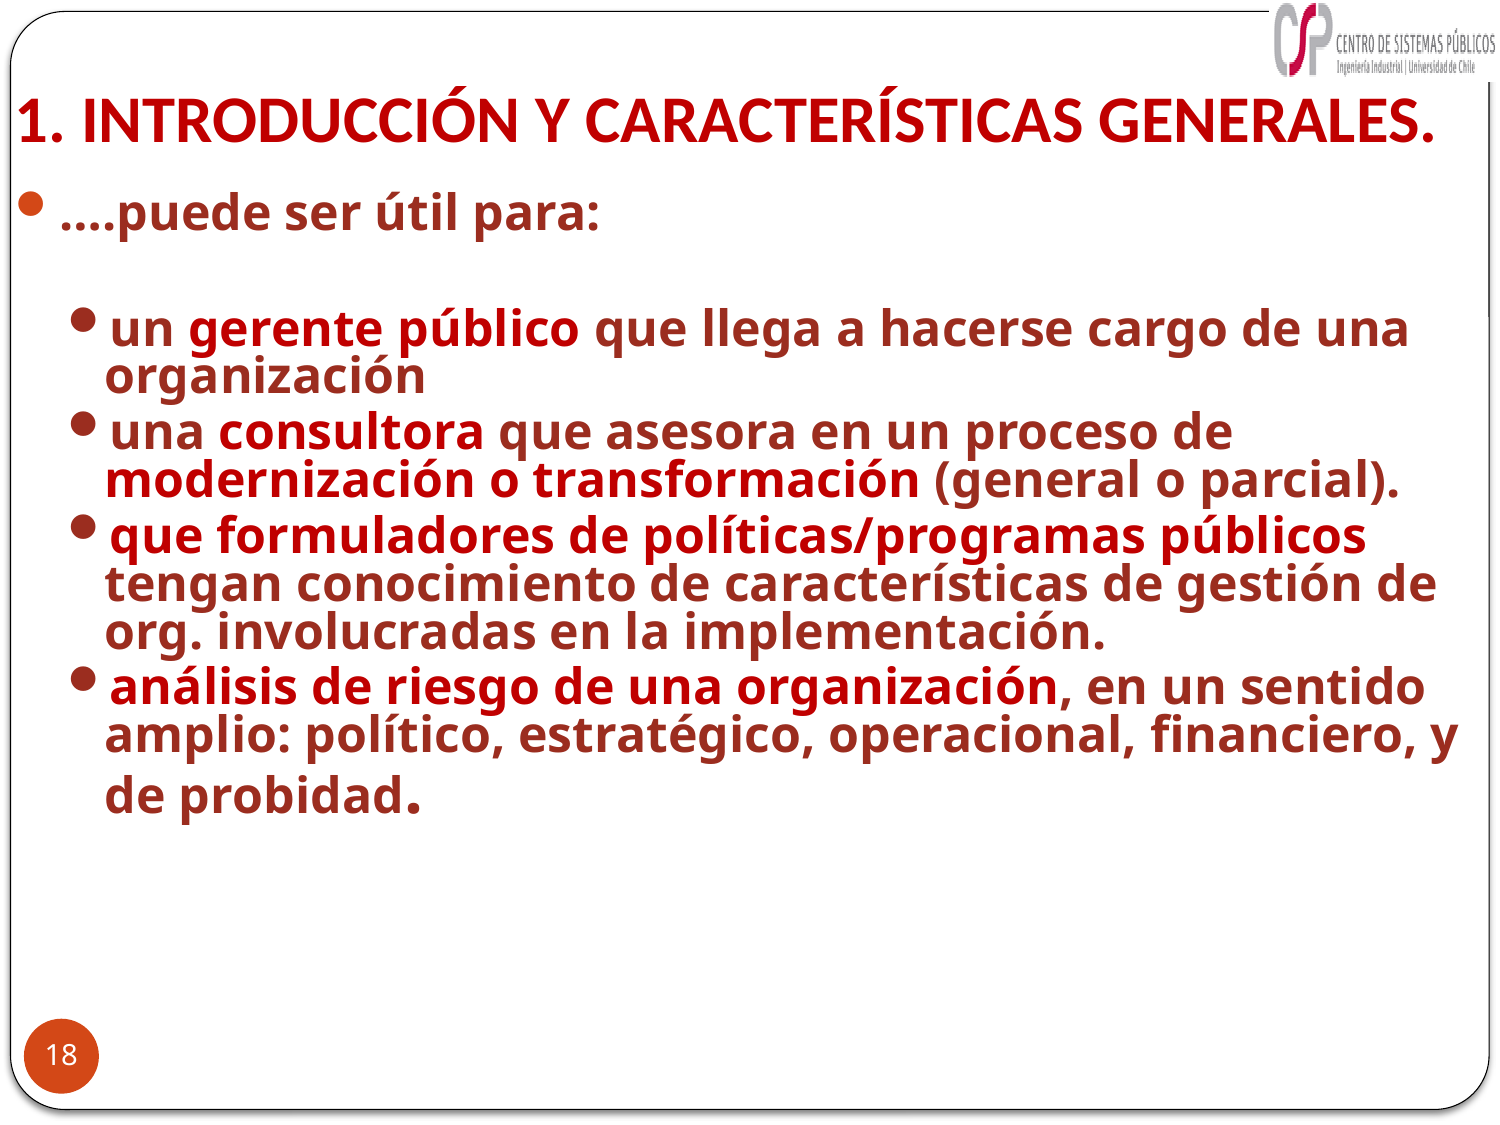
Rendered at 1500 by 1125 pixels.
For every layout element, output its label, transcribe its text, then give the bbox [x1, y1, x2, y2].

list ….puede ser útil para: un gerente público que llega a hacerse cargo de una organización una consultora que asesora en un proceso de modernización o transformación (general o parcial). que formuladores de políticas/programas públicos tengan conocimiento de características de gestión de org. involucradas en la implementación. análisis de riesgo de una organización, en un sentido amplio: político, estratégico, operacional, financiero, y de probidad. [0, 184, 1500, 1095]
picture [1269, 0, 1500, 82]
title 1. INTRODUCCIÓN Y CARACTERÍSTICAS GENERALES. [0, 0, 1459, 172]
